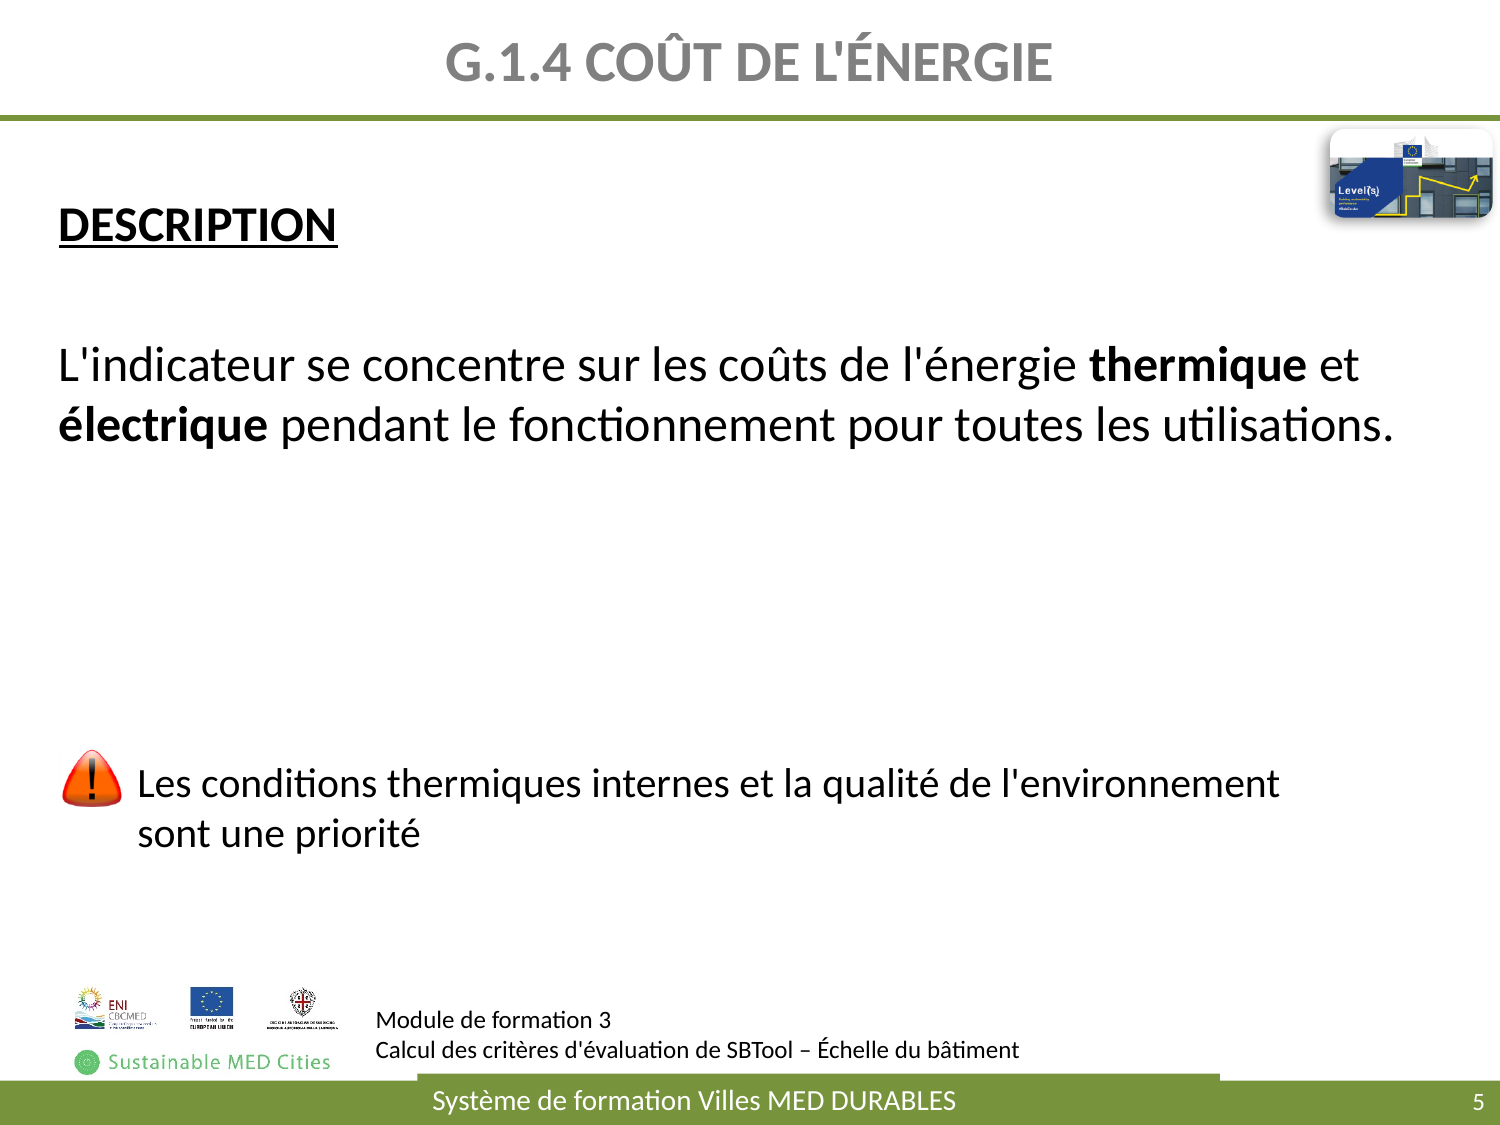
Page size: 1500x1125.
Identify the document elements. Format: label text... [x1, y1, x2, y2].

slide_number 5 [1149, 1076, 1500, 1125]
picture [1329, 128, 1493, 218]
text_box Module de formation 3 Calcul des critères d'évaluation de SBTool – Échelle du bâtiment [360, 996, 1301, 1071]
list DESCRIPTION L'indicateur se concentre sur les coûts de l'énergie thermique et électrique pendant le fonctionnement pour toutes les utilisations. [43, 184, 1452, 944]
text_box Les conditions thermiques internes et la qualité de l'environnement sont une priorité [122, 748, 1363, 932]
picture [59, 747, 123, 809]
title G.1.4 COÛT DE L'ÉNERGIE [0, 0, 1500, 117]
picture [62, 978, 356, 1080]
text_box Système de formation Villes MED DURABLES [417, 1073, 1220, 1124]
